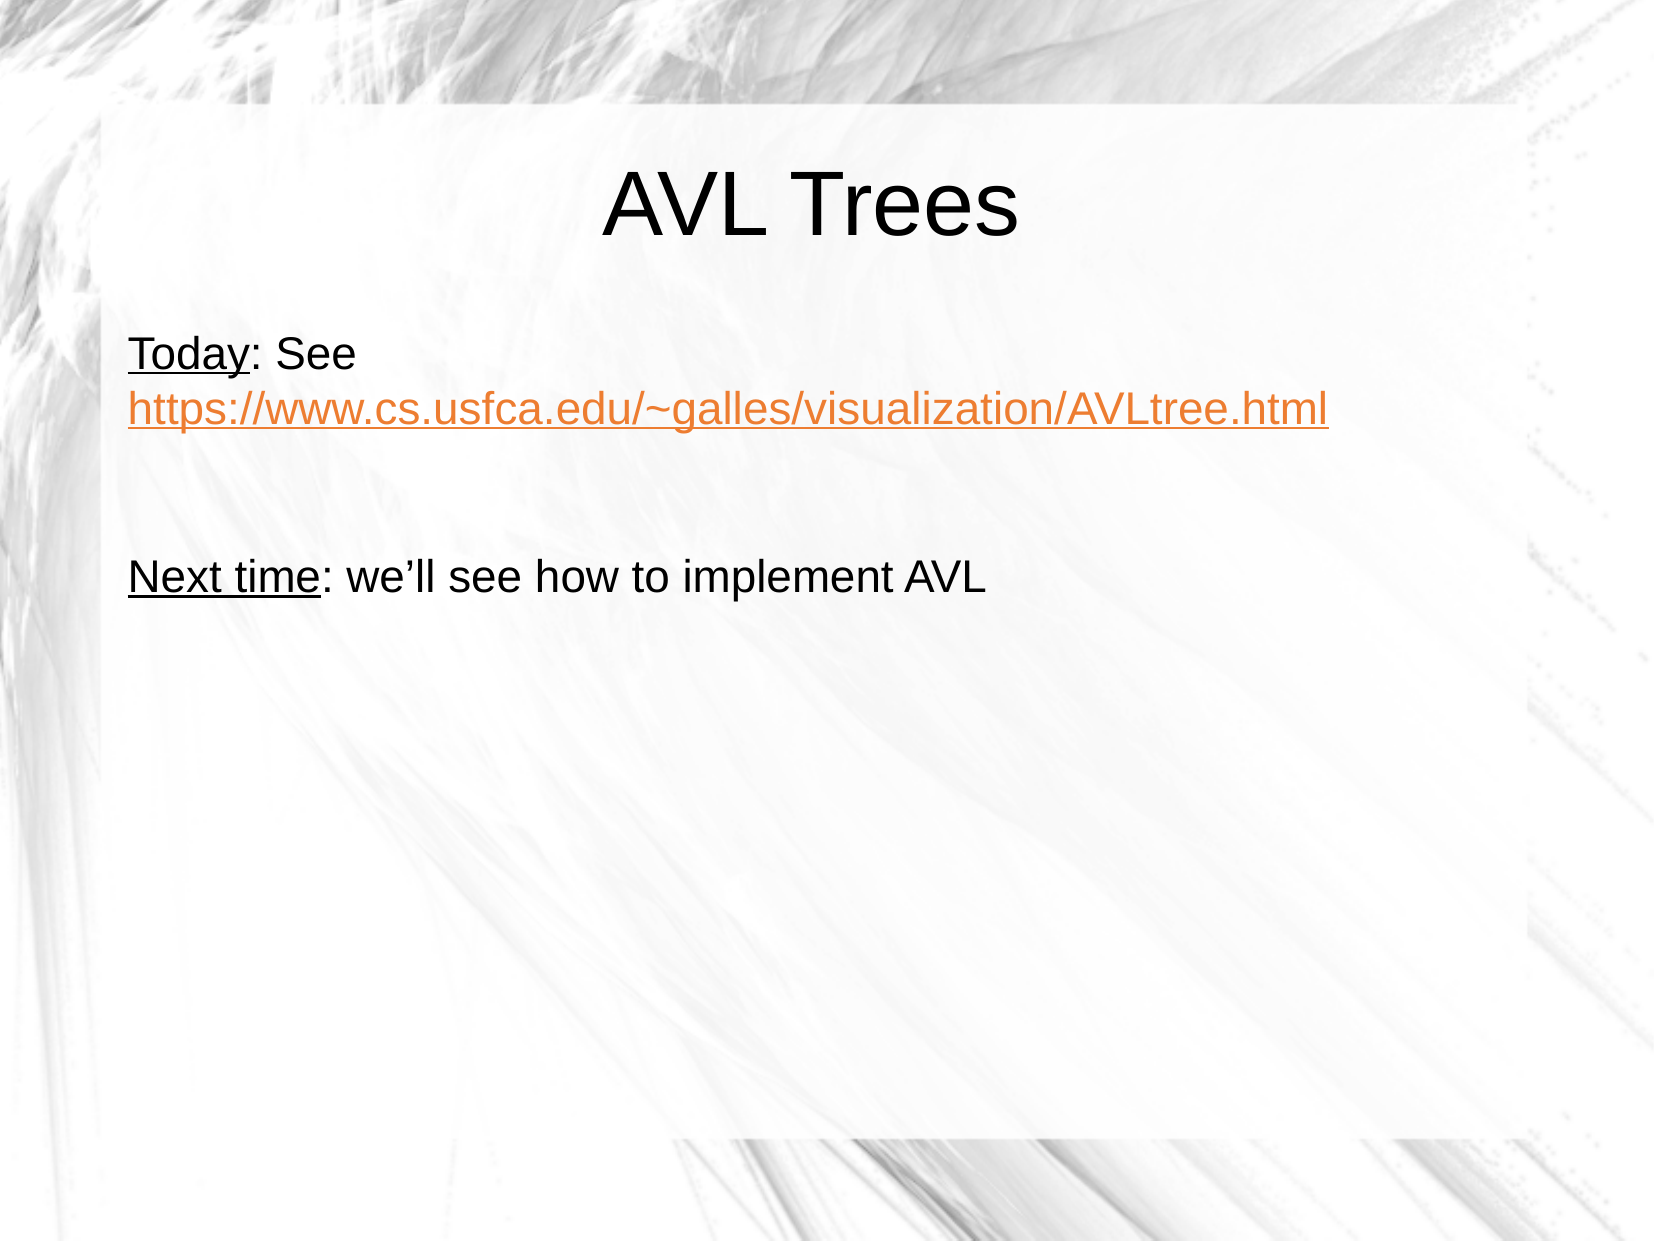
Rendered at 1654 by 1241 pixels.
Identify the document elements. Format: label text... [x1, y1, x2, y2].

title AVL Trees [118, 93, 1506, 299]
picture [0, 0, 1654, 1241]
list Today: See https://www.cs.usfca.edu/~galles/visualization/AVLtree.html Next time: we’ll see how to implement AVL [118, 319, 1571, 1109]
